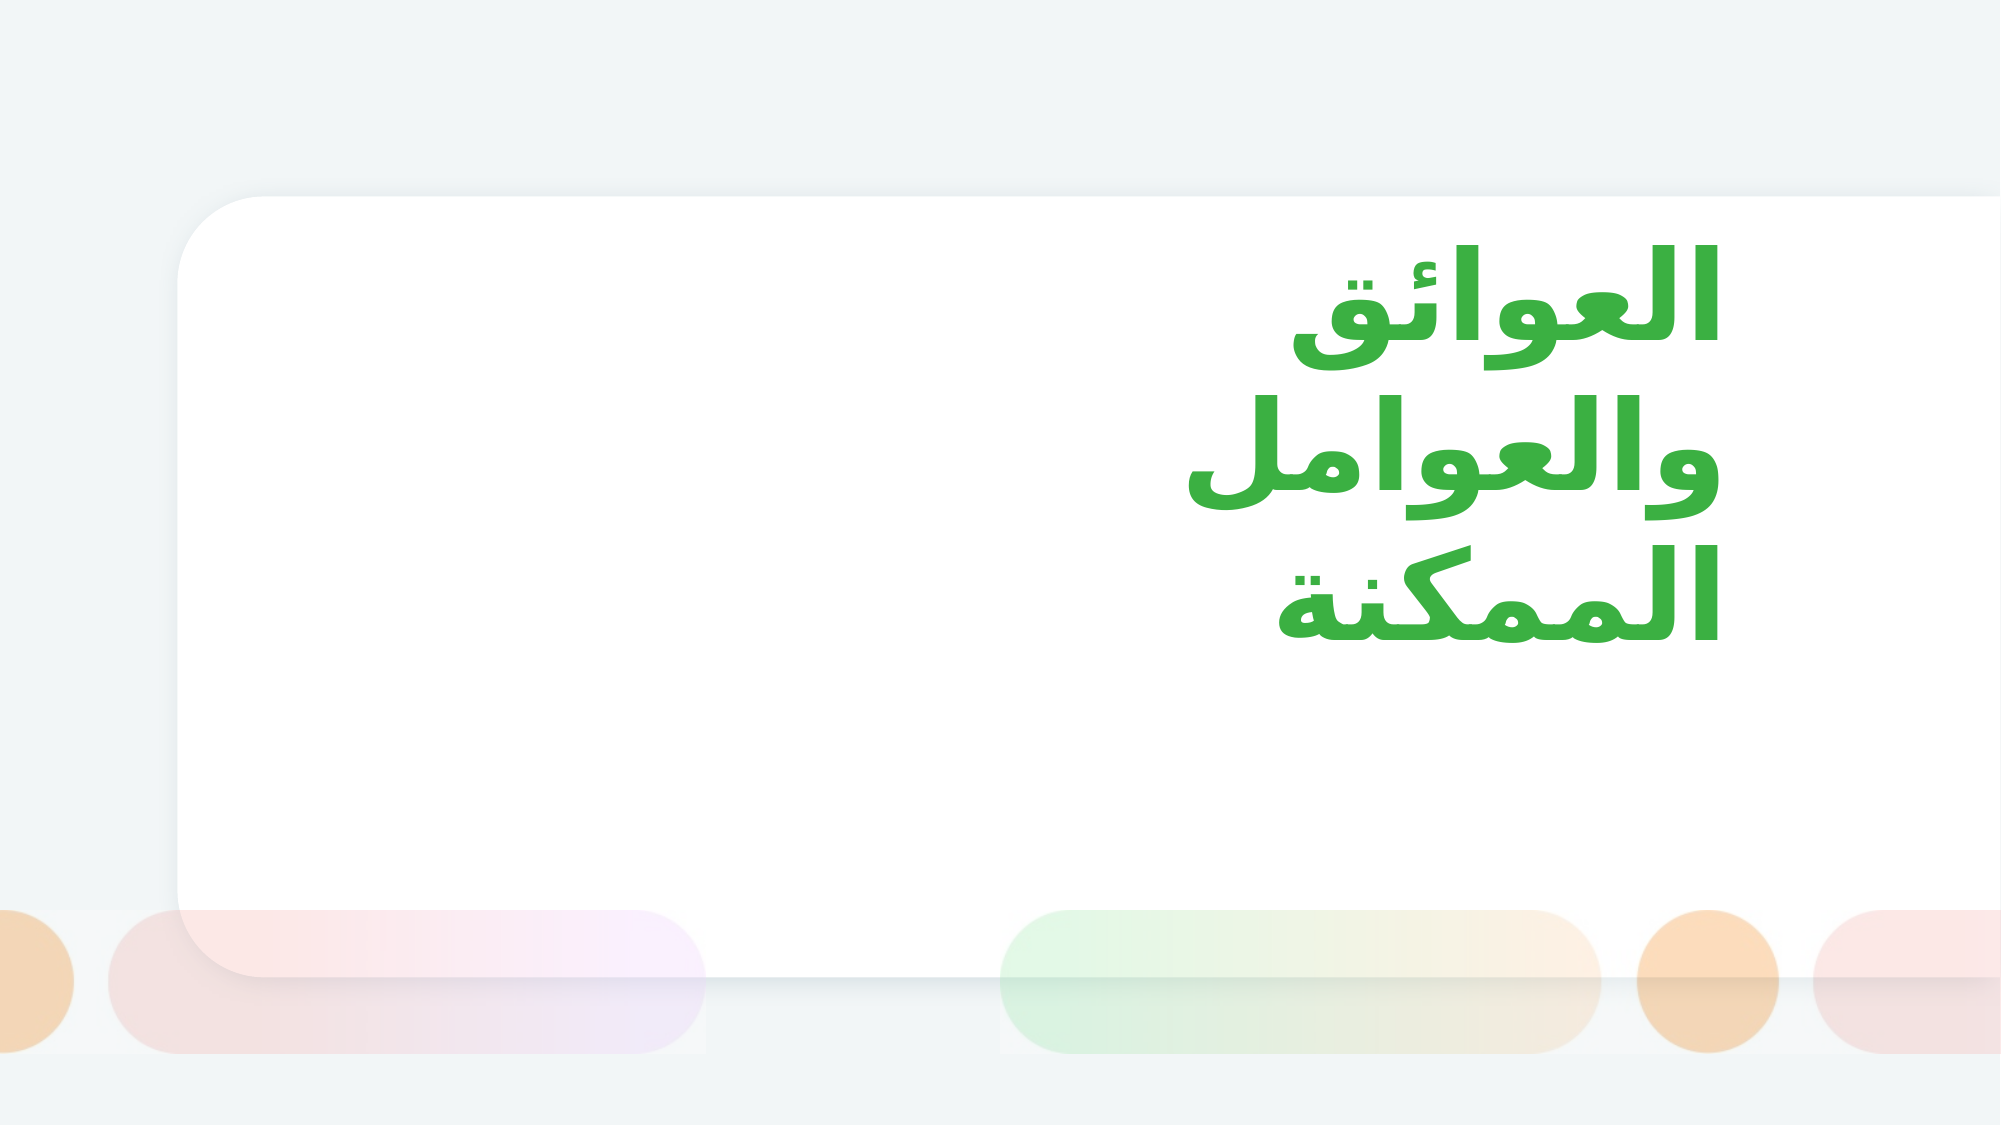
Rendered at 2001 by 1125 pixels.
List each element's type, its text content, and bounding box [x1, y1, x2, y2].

title العوائق والعوامل الممكنة [1044, 313, 1729, 666]
